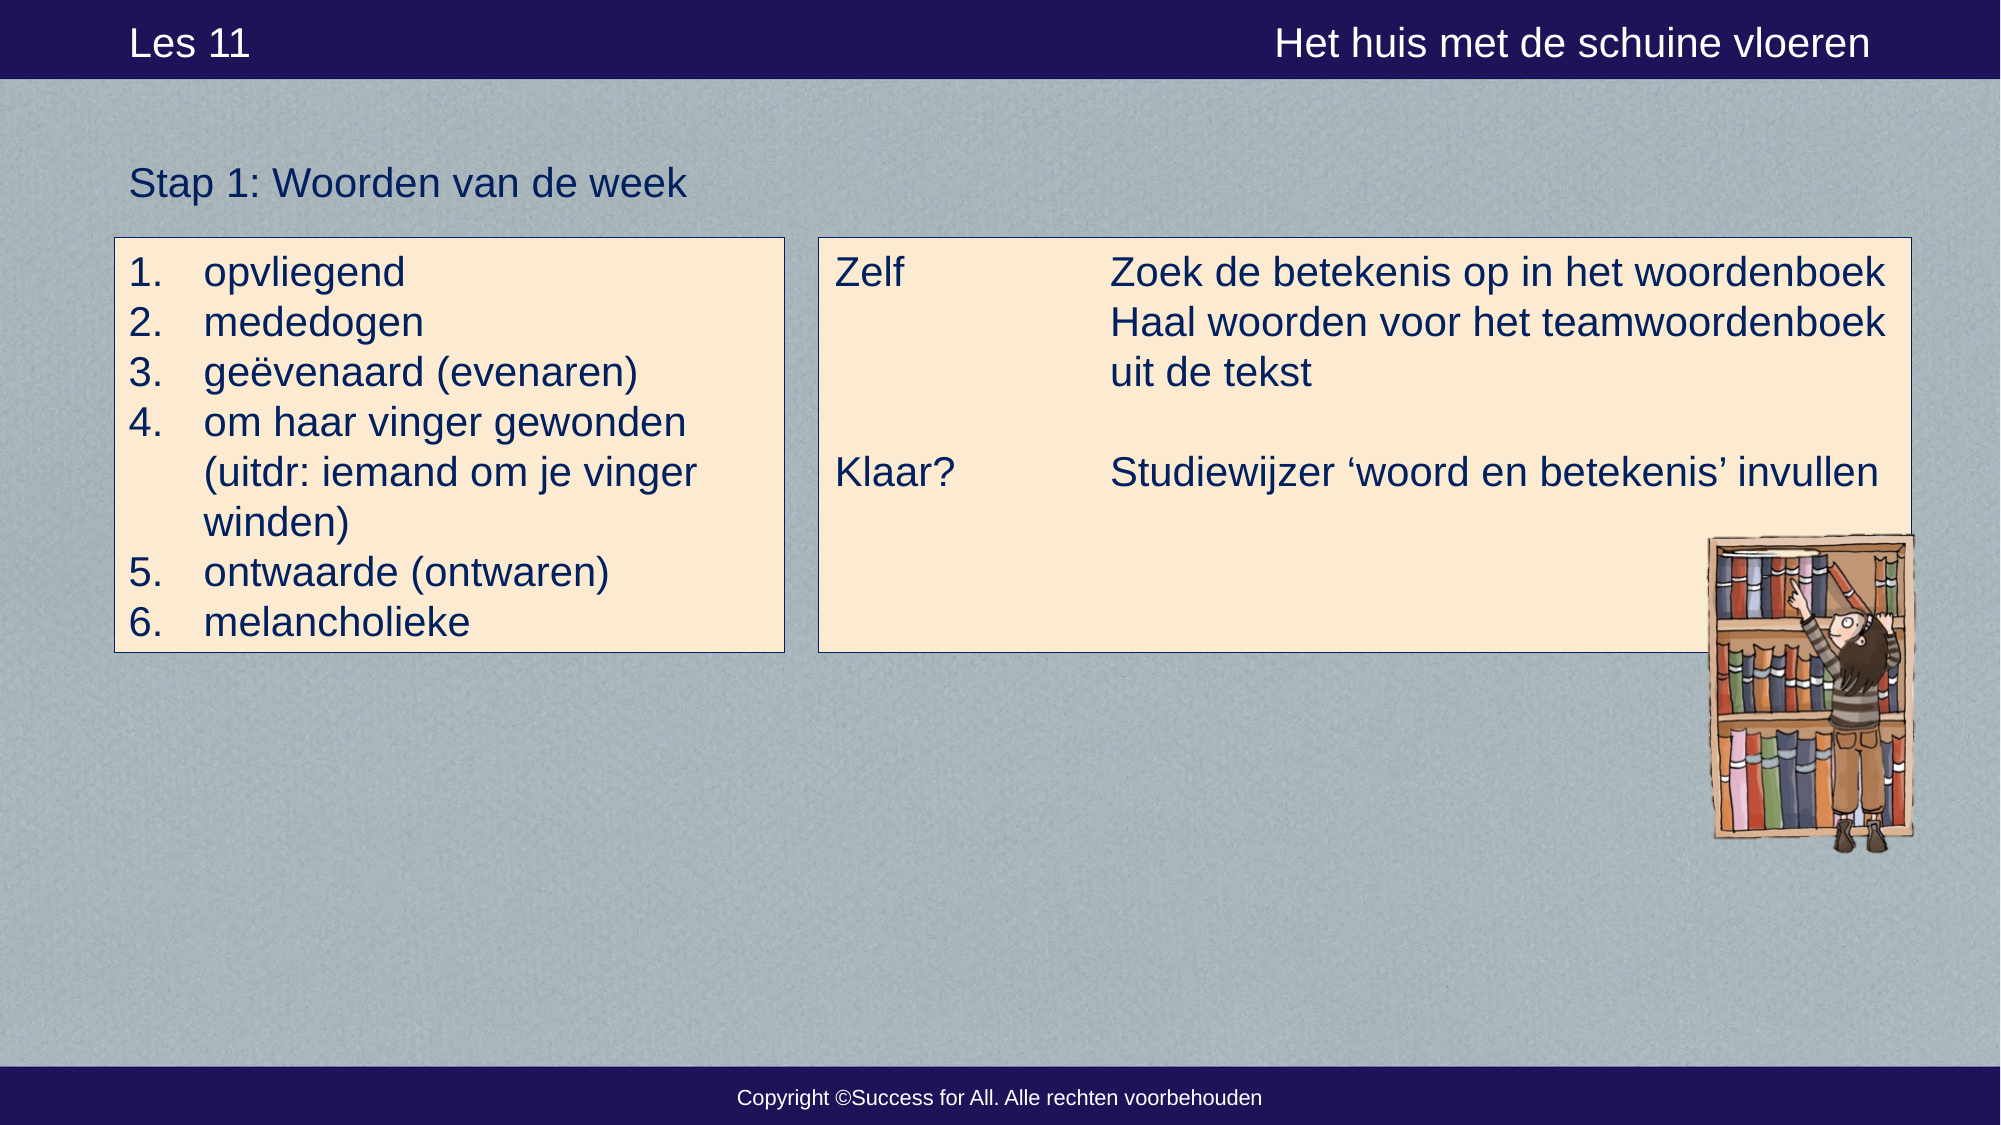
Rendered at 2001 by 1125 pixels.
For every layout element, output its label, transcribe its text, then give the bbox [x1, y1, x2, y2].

text_box Zelf Zoek de betekenis op in het woordenboek Haal woorden voor het teamwoordenboek uit de tekst Klaar? Studiewijzer ‘woord en betekenis’ invullen [818, 237, 1912, 653]
text_box opvliegend mededogen geëvenaard (evenaren) om haar vinger gewonden (uitdr: iemand om je vinger winden) ontwaarde (ontwaren) melancholieke [114, 237, 785, 653]
text_box Les 11 [114, 8, 354, 73]
text_box Het huis met de schuine vloeren [999, 8, 1886, 73]
picture [0, 0, 2001, 1125]
text_box Copyright ©Success for All. Alle rechten voorbehouden [0, 1076, 2000, 1125]
text_box Stap 1: Woorden van de week [113, 148, 1635, 214]
